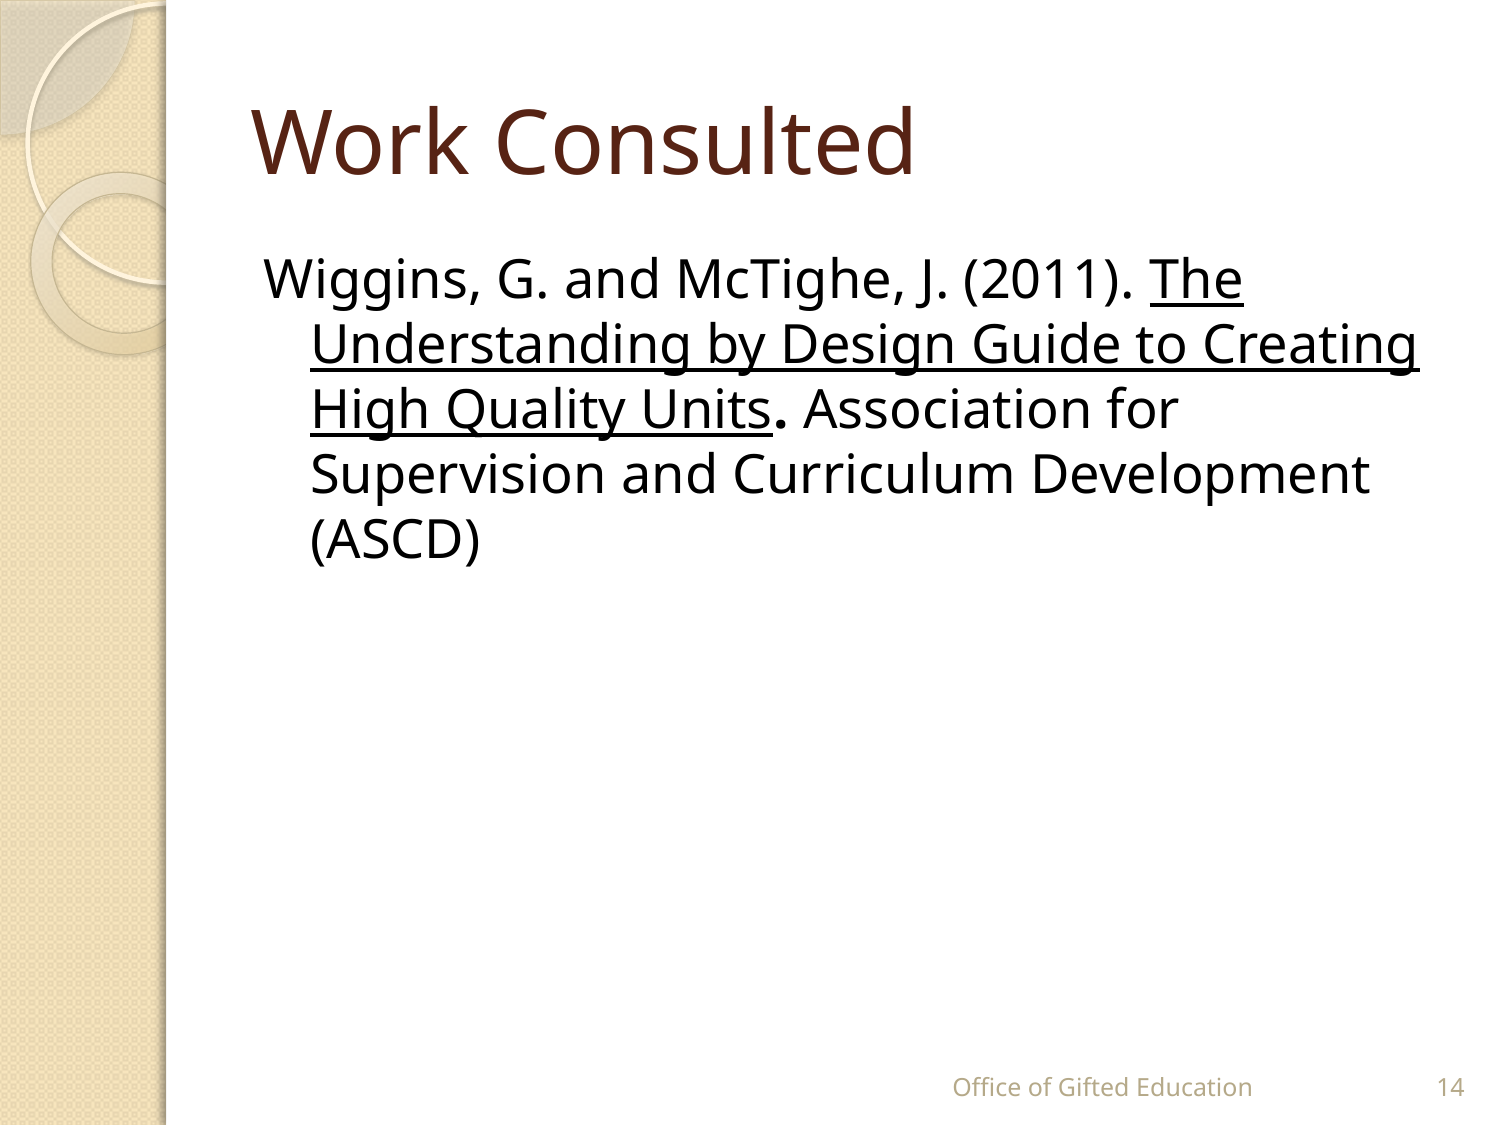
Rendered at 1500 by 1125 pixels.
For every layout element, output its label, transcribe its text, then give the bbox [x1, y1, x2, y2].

title Work Consulted [235, 45, 1466, 233]
list Wiggins, G. and McTighe, J. (2011). The Understanding by Design Guide to Creating High Quality Units. Association for Supervision and Curriculum Development (ASCD) [235, 237, 1466, 1025]
slide_number 14 [1413, 1034, 1488, 1113]
footer Office of Gifted Education [937, 1034, 1413, 1113]
